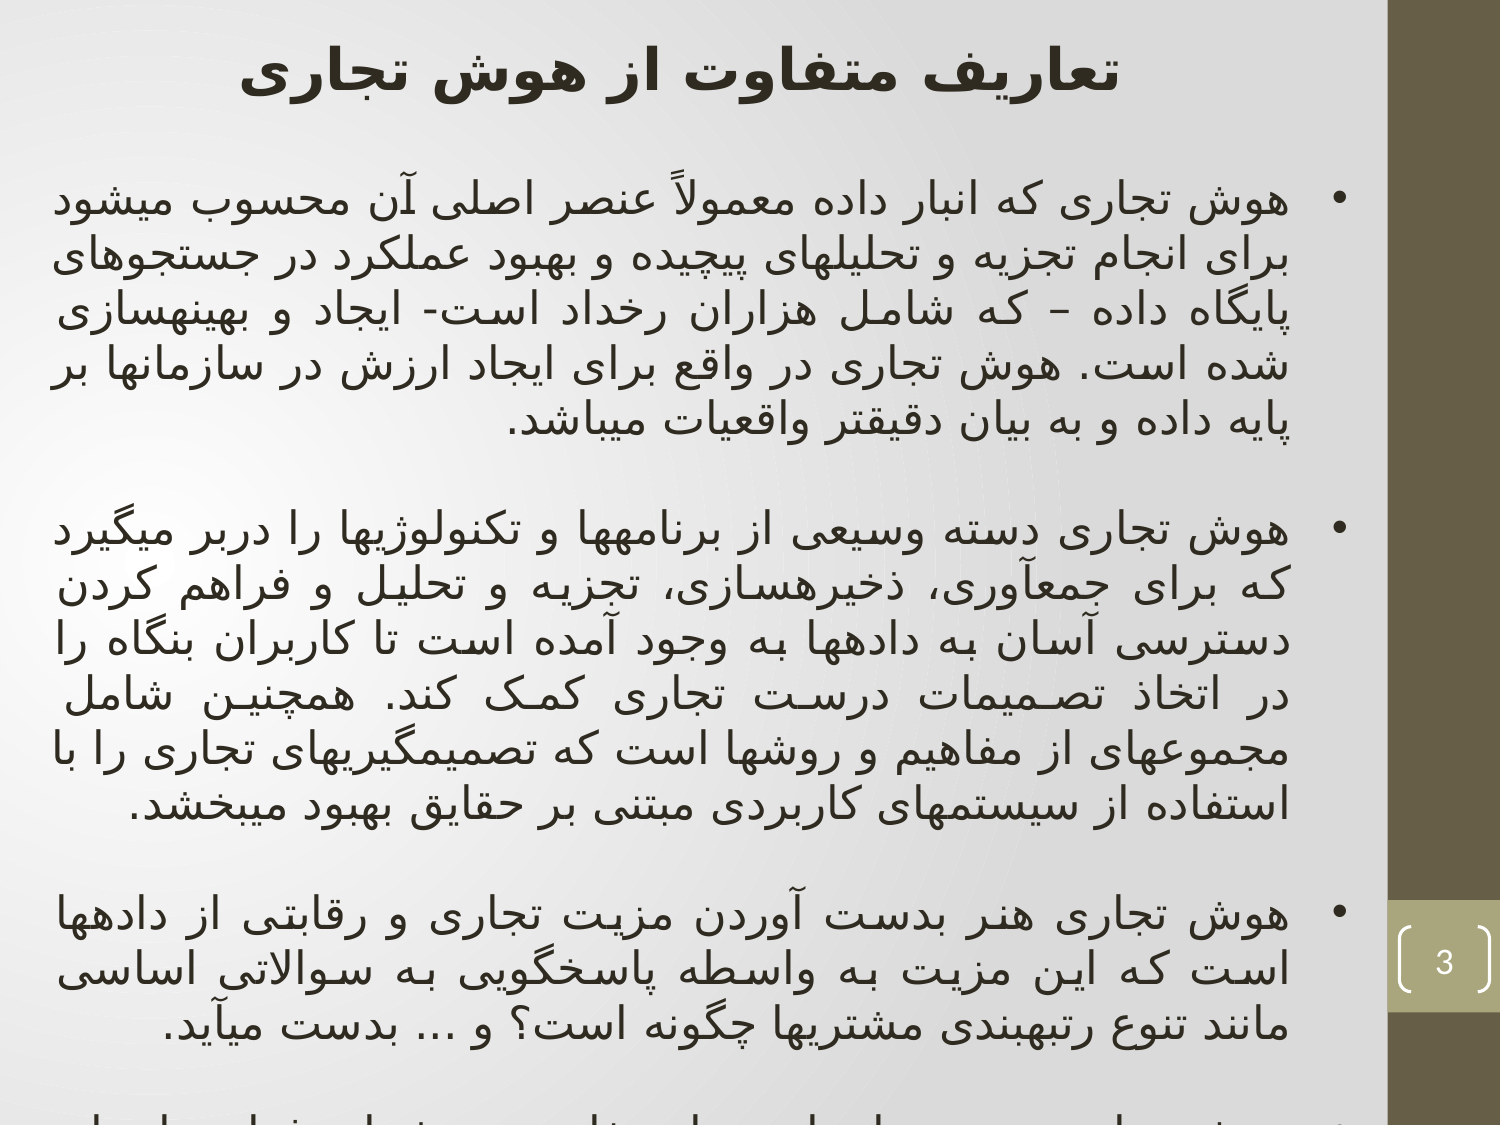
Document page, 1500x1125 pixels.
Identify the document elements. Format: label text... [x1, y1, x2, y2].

text_box تعاریف متفاوت از هوش تجاری [223, 24, 1137, 110]
text_box هوش تجاری که انبار داده معمولاً عنصر اصلی آن محسوب میشود برای انجام تجزیه و تحلیل­های پیچیده و بهبود عملکرد در جستجوهای پایگاه داده – که شامل هزاران رخداد است- ایجاد و بهینه­سازی شده است. هوش تجاری در واقع برای ایجاد ارزش در سازمان­ها بر پایه داده و به بیان دقیق­تر واقعیات میباشد. هوش تجاری دسته وسیعی از برنامه­ها و تکنولوژی­ها را دربر میگیرد که برای جمع­آوری، ذخیره­سازی، تجزیه و تحلیل و فراهم کردن دسترسی آسان به داده­ها به وجود آمده است تا کاربران بنگاه را در اتخاذ تصمیمات درست تجاری کمک کند. همچنین شامل مجموعه­ای از مفاهیم و روش­ها است که تصمیم­گیری­های تجاری را با استفاده از سیستم­های کاربردی مبتنی بر حقایق بهبود میبخشد. هوش تجاری هنر بدست آوردن مزیت تجاری و رقابتی از داده­ها است که این مزیت به واسطه پاسخ­گویی به سوالاتی اساسی مانند تنوع رتبه­بندی مشتری­ها چگونه است؟ و ... بدست می­آید. هوش تجاری مجموعه­ای است از مفاهیم، روشها و فرایندها برای بهبود تصمیمات تجاری که اطلاعات بدست آمده از چندین منبع اطلاعاتی را مورد بهره­برداری قرار داده و از تجارب افراد خبره و برخی فرضیات استفاده میکند تا به پرورش درکی درست از تجارت پویا نایل آید [36, 161, 1363, 1125]
slide_number 3 [1397, 925, 1492, 994]
